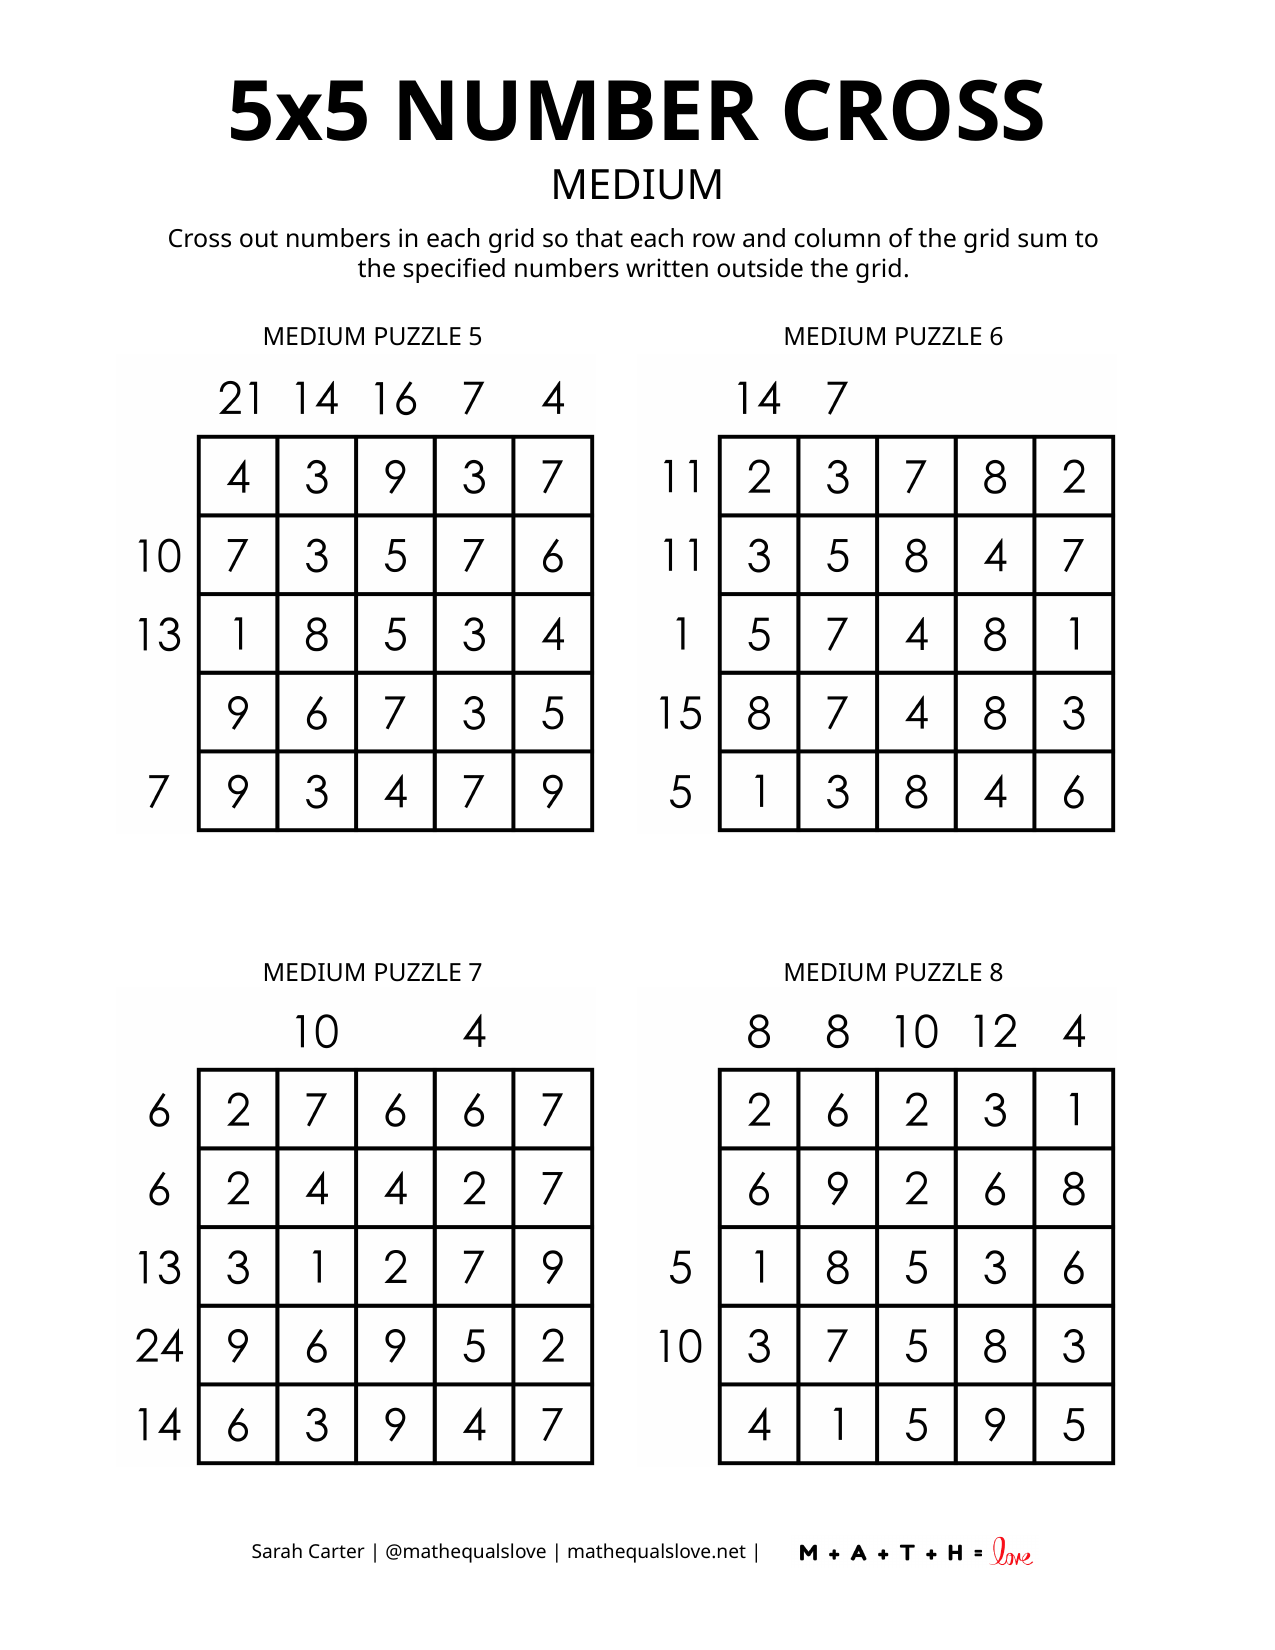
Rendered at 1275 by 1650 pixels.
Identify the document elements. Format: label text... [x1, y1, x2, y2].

picture [636, 986, 1118, 1468]
picture [116, 986, 597, 1468]
picture [790, 1534, 1039, 1569]
text_box 5x5 NUMBER CROSS MEDIUM [77, 50, 1198, 214]
text_box MEDIUM PUZZLE 8 [654, 956, 1134, 1007]
picture [636, 353, 1118, 834]
picture [116, 353, 597, 834]
text_box MEDIUM PUZZLE 7 [133, 956, 613, 1007]
text_box Sarah Carter | @mathequalslove | mathequalslove.net | [236, 1532, 1071, 1570]
text_box Cross out numbers in each grid so that each row and column of the grid sum to the specified numbers written outside the grid. [0, 214, 1275, 290]
text_box MEDIUM PUZZLE 6 [654, 320, 1134, 372]
text_box MEDIUM PUZZLE 5 [133, 320, 613, 372]
